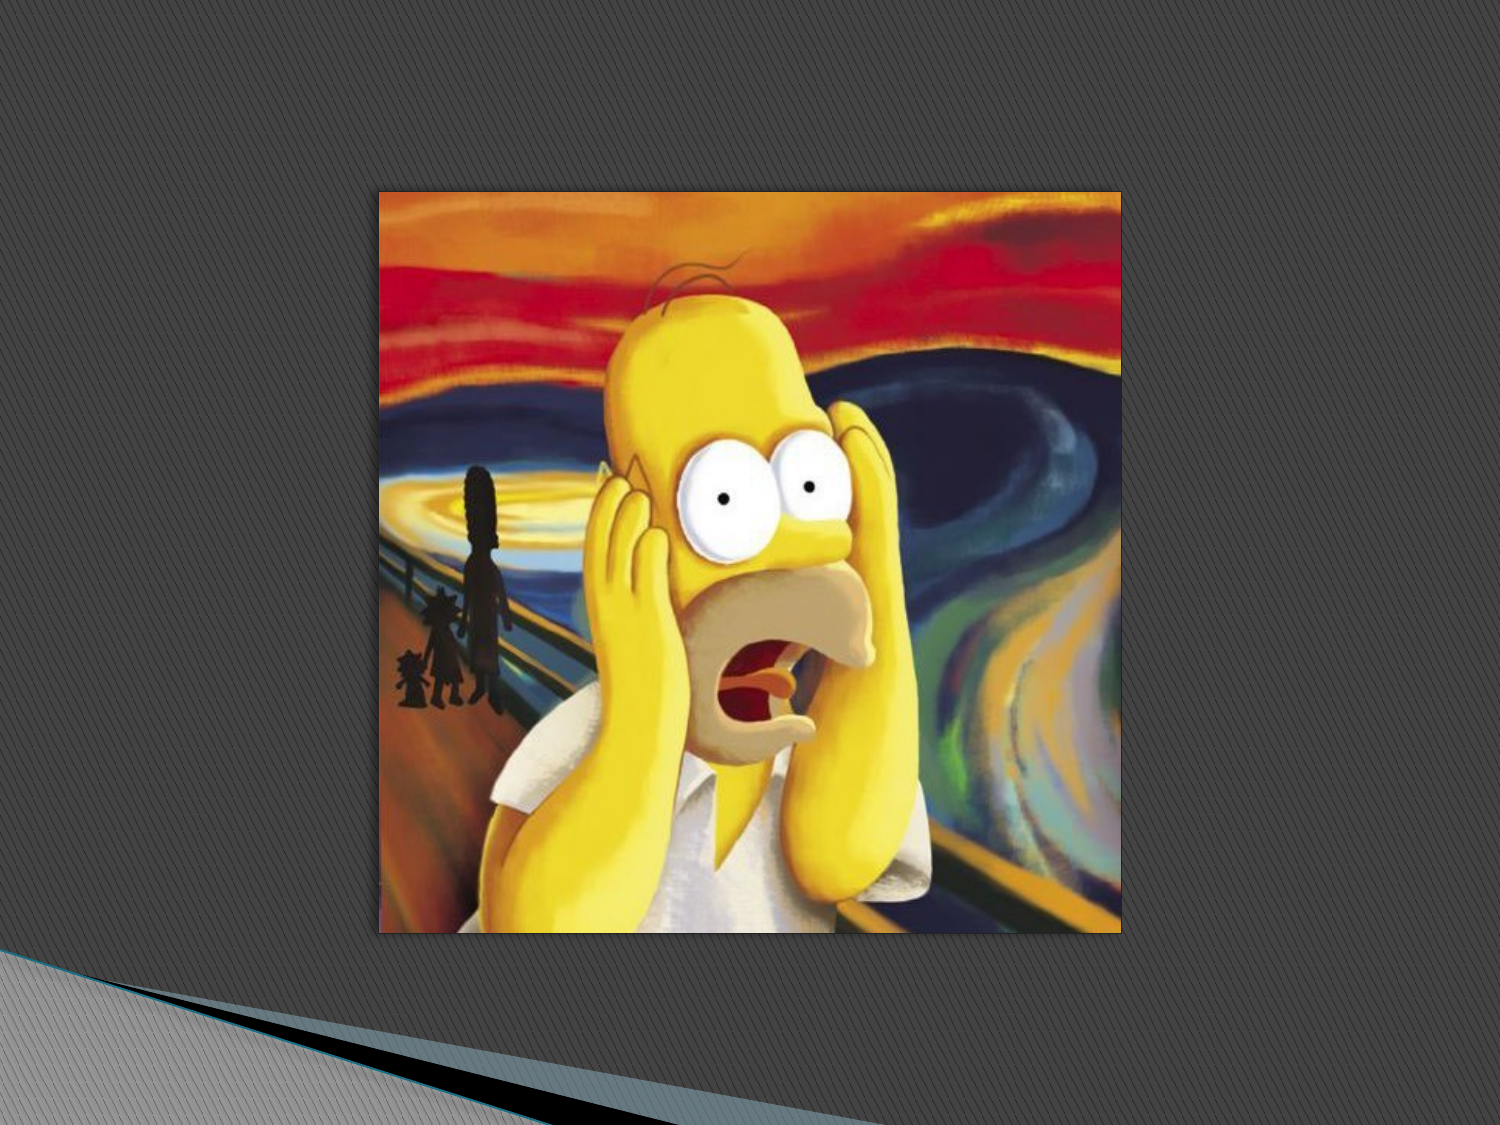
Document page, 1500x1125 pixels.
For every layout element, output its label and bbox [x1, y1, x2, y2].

list [378, 190, 1122, 934]
